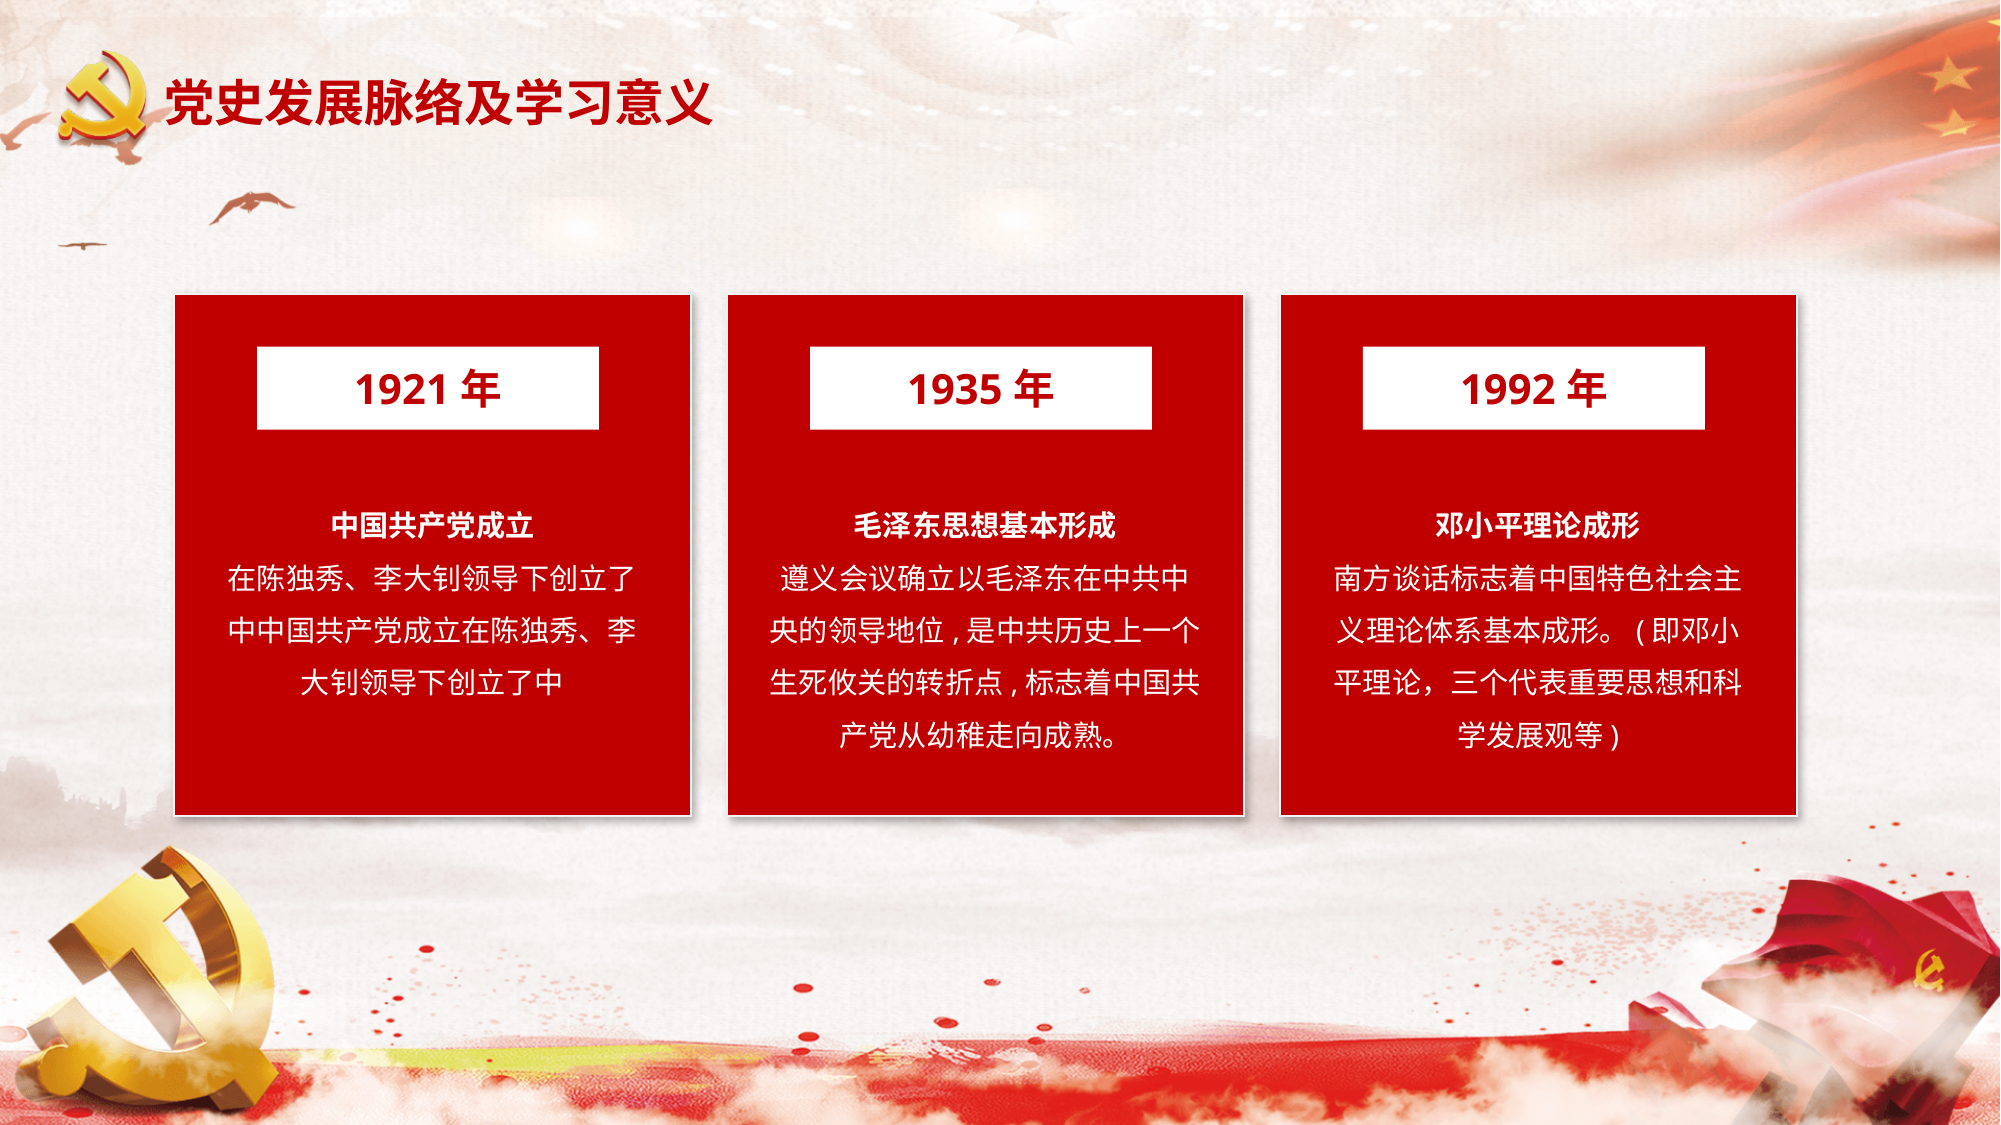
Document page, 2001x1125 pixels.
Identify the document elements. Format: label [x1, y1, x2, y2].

text_box [54, 50, 817, 150]
text_box [726, 293, 1244, 817]
picture [0, 0, 2000, 1125]
text_box [1279, 293, 1797, 817]
text_box [173, 293, 691, 817]
